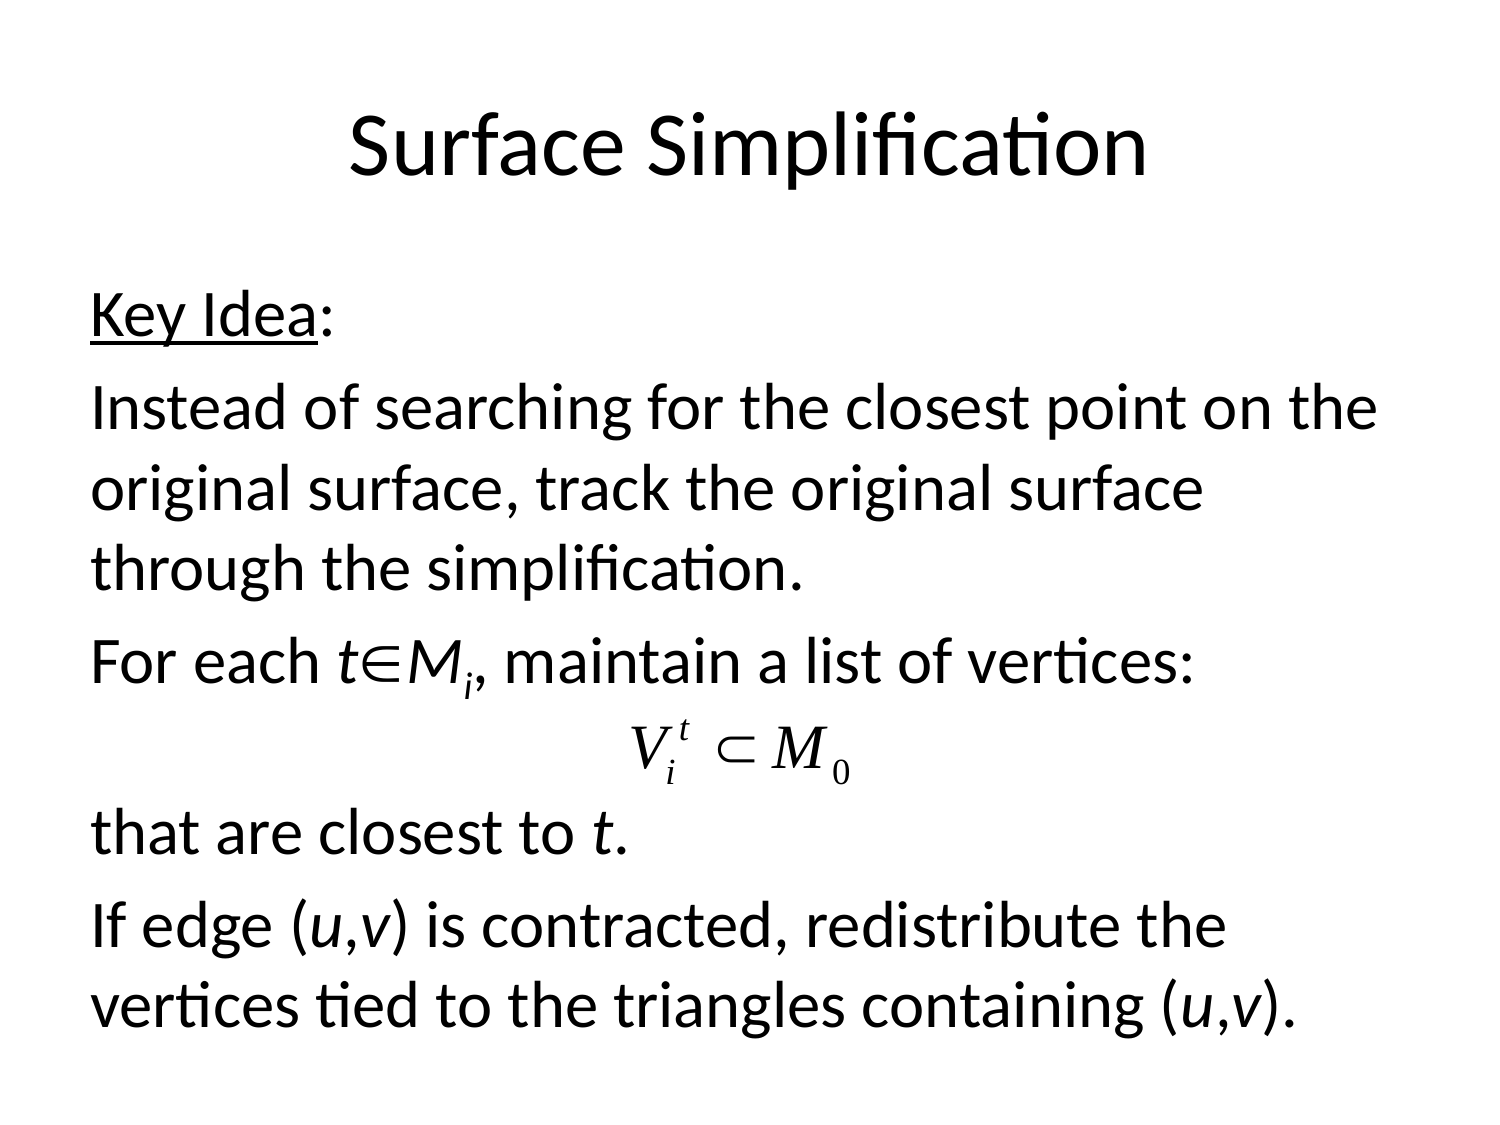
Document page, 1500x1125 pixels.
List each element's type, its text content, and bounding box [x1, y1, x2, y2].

title Surface Simplification [75, 45, 1425, 233]
list Key Idea: Instead of searching for the closest point on the original surface, track the original surface through the simplification. For each tMi, maintain a list of vertices: that are closest to t. If edge (u,v) is contracted, redistribute the vertices tied to the triangles containing (u,v). [75, 262, 1425, 1125]
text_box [625, 699, 863, 801]
